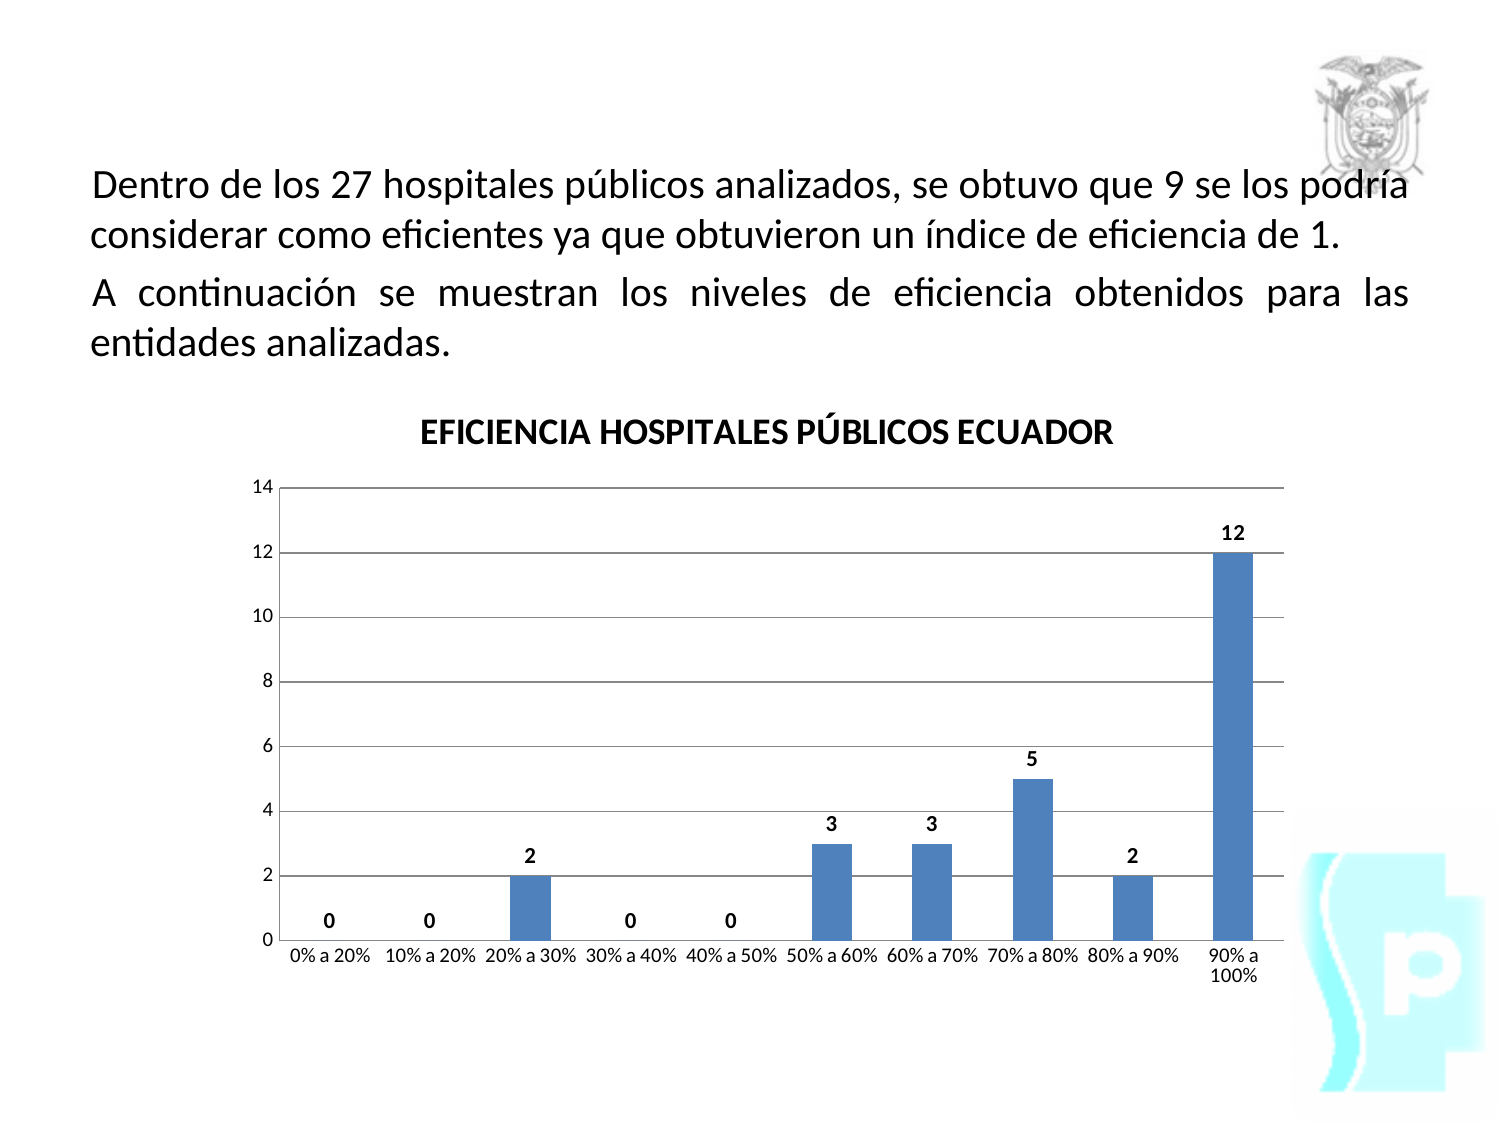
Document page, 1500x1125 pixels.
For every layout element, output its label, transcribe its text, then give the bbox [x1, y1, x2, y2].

picture [1288, 804, 1500, 1125]
chart [229, 385, 1306, 1000]
picture [1312, 49, 1437, 200]
list Dentro de los 27 hospitales públicos analizados, se obtuvo que 9 se los podría considerar como eficientes ya que obtuvieron un índice de eficiencia de 1. A continuación se muestran los niveles de eficiencia obtenidos para las entidades analizadas. [75, 149, 1425, 1005]
